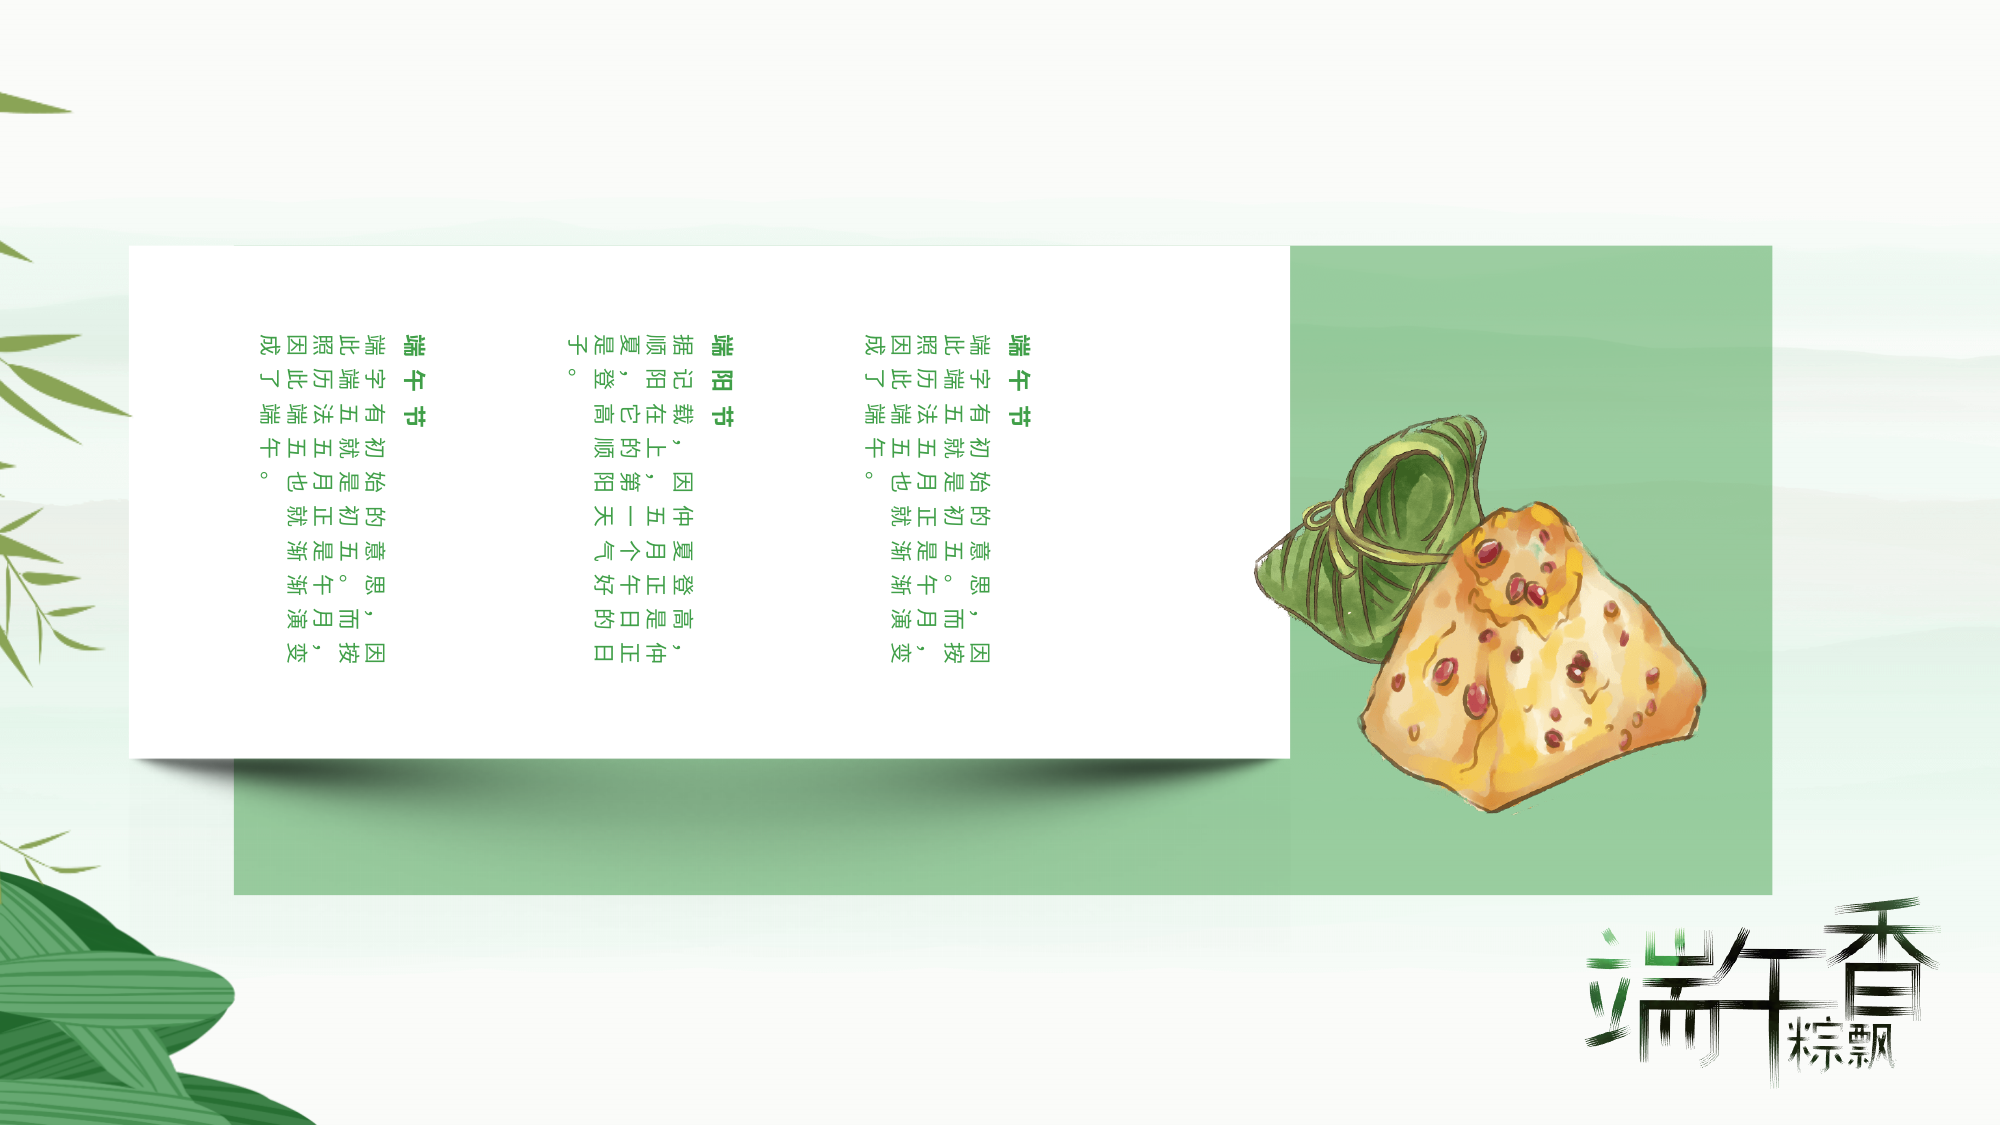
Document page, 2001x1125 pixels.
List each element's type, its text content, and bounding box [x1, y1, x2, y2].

text_box 端阳节 据记载，因仲夏登高，顺阳在上，五月正是仲夏，它的第一个午日正是登高顺阳天气好的日子。 [541, 319, 610, 702]
text_box 端午节 端字有初始的意思，因此端五就是初五。而按照历法五月正是午月，因此端五也就渐渐演变成了端午。 [838, 319, 1042, 702]
text_box [281, 245, 1291, 758]
picture [0, 0, 2000, 1125]
text_box [1291, 245, 1774, 896]
text_box 端午节 端字有初始的意思，因此端五就是初五。而按照历法五月正是午月，因此端五也就渐渐演变成了端午。 [281, 319, 438, 702]
